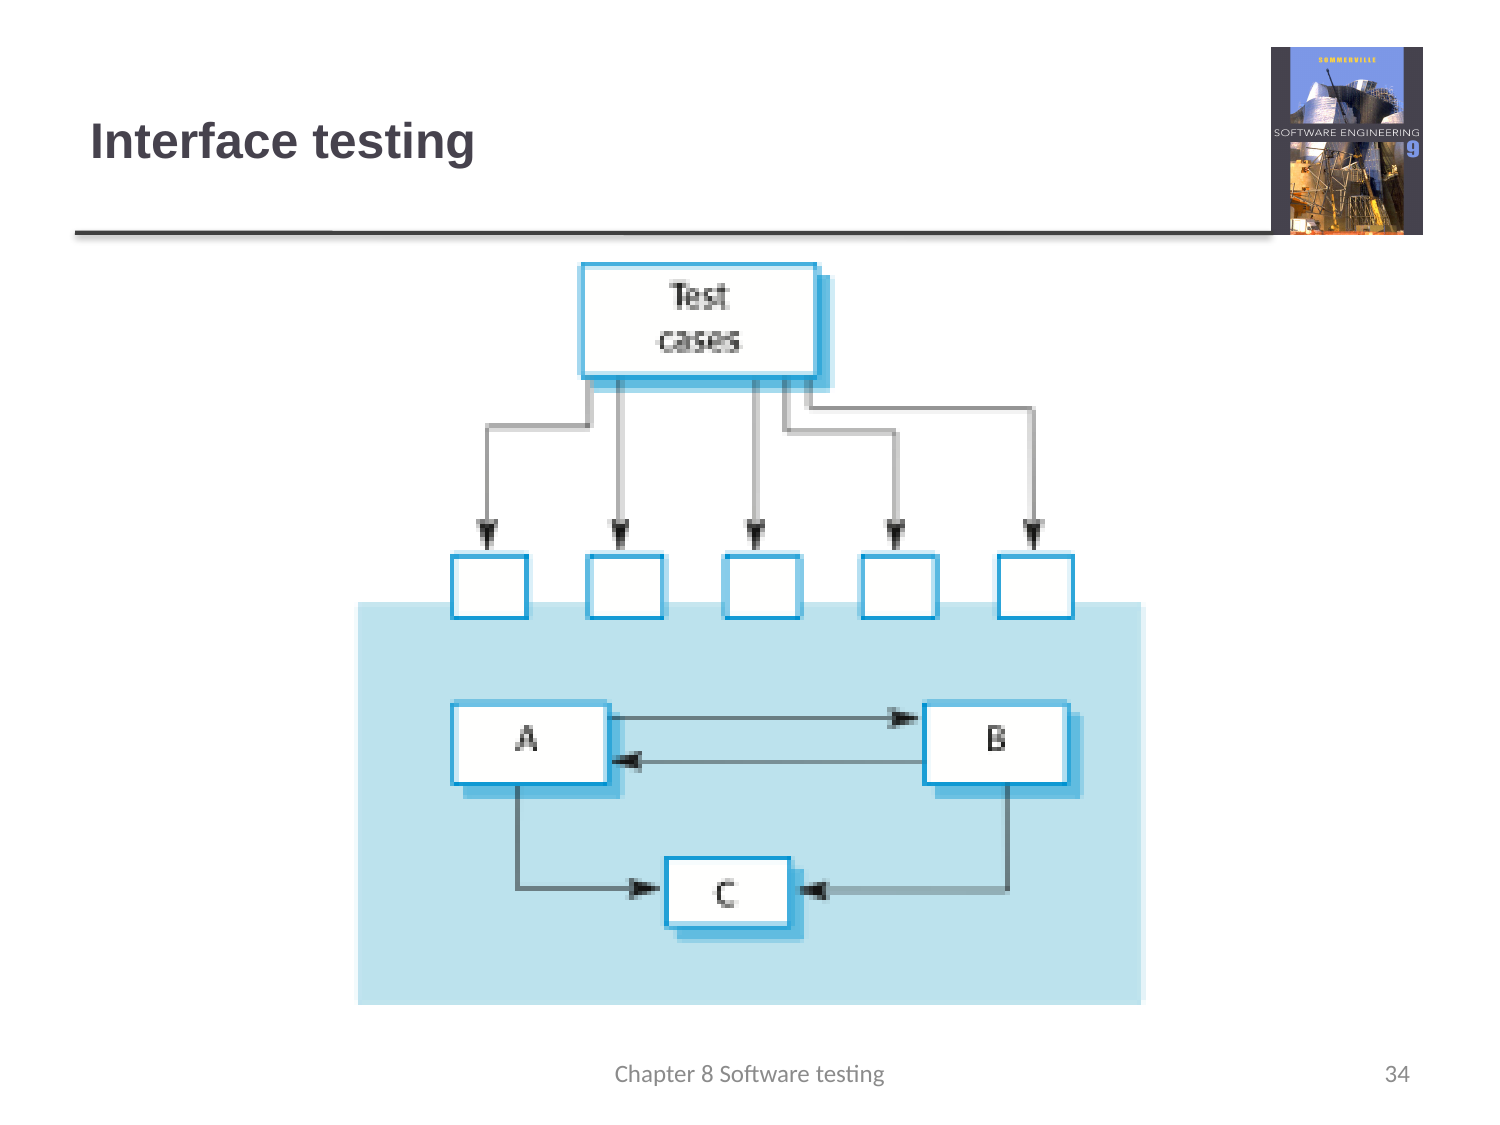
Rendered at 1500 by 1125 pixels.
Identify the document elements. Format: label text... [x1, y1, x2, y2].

picture [1272, 47, 1423, 235]
slide_number 34 [1074, 1042, 1425, 1103]
footer Chapter 8 Software testing [512, 1042, 988, 1103]
title Interface testing [74, 44, 1272, 233]
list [74, 262, 1426, 1006]
